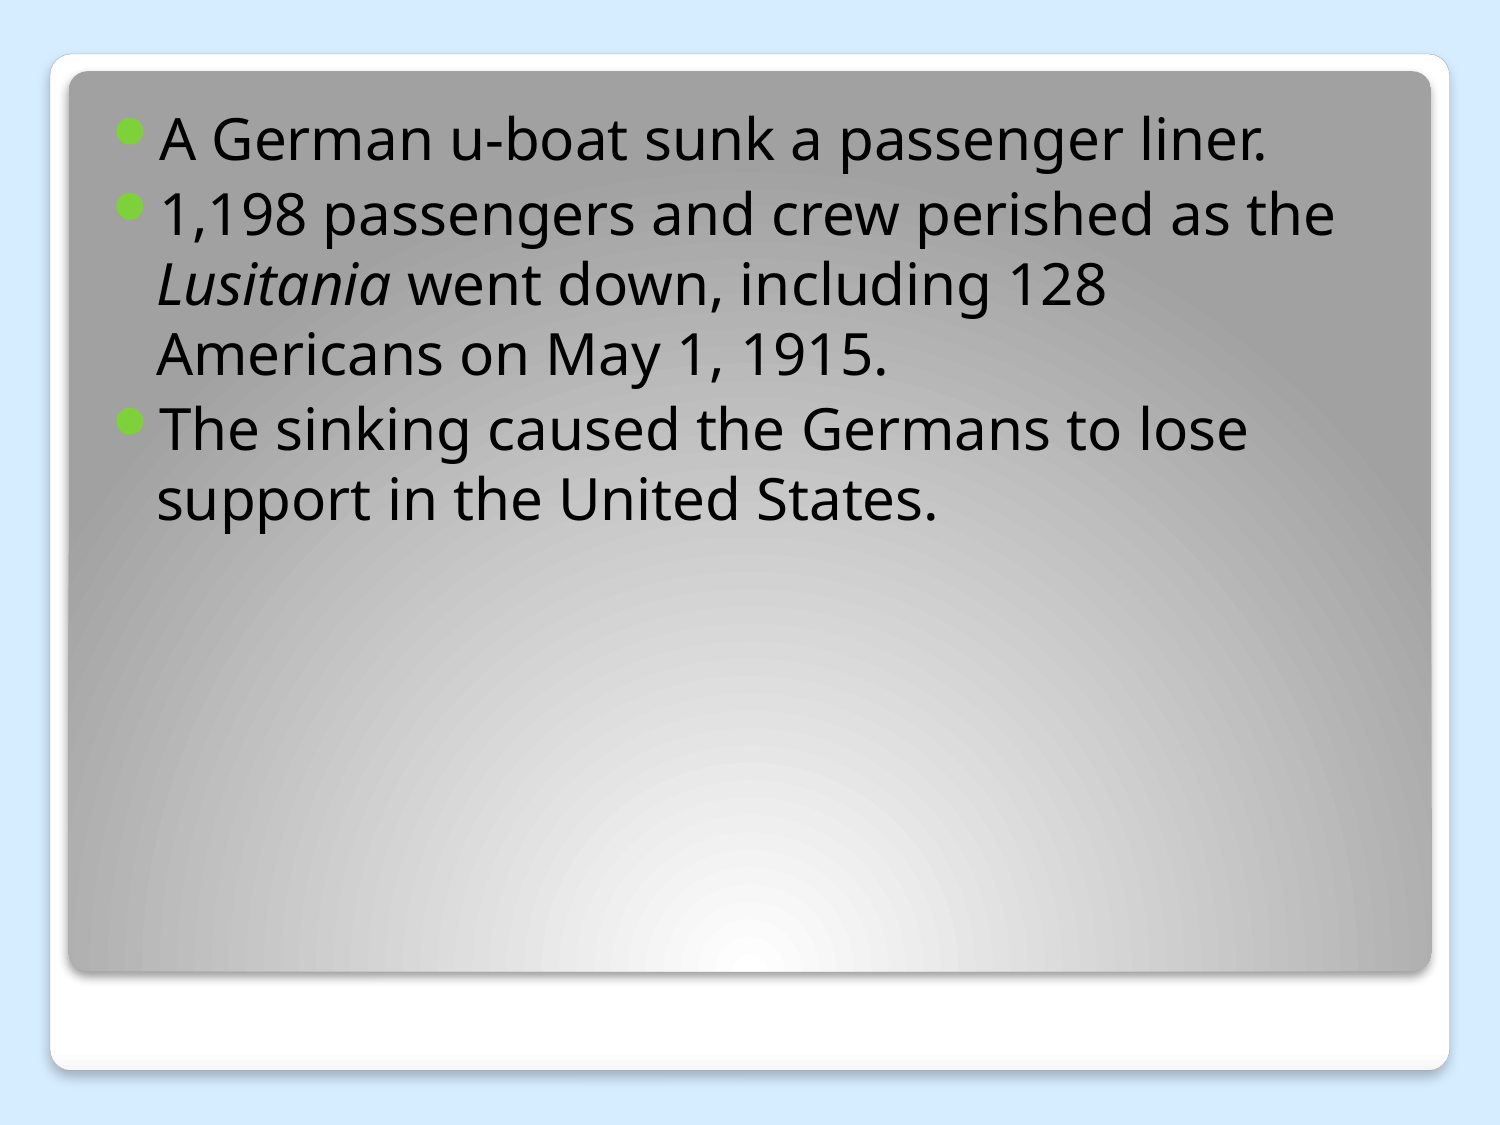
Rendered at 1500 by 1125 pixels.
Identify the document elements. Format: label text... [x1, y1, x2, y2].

list A German u-boat sunk a passenger liner. 1,198 passengers and crew perished as the Lusitania went down, including 128 Americans on May 1, 1915. The sinking caused the Germans to lose support in the United States. [82, 86, 1425, 774]
